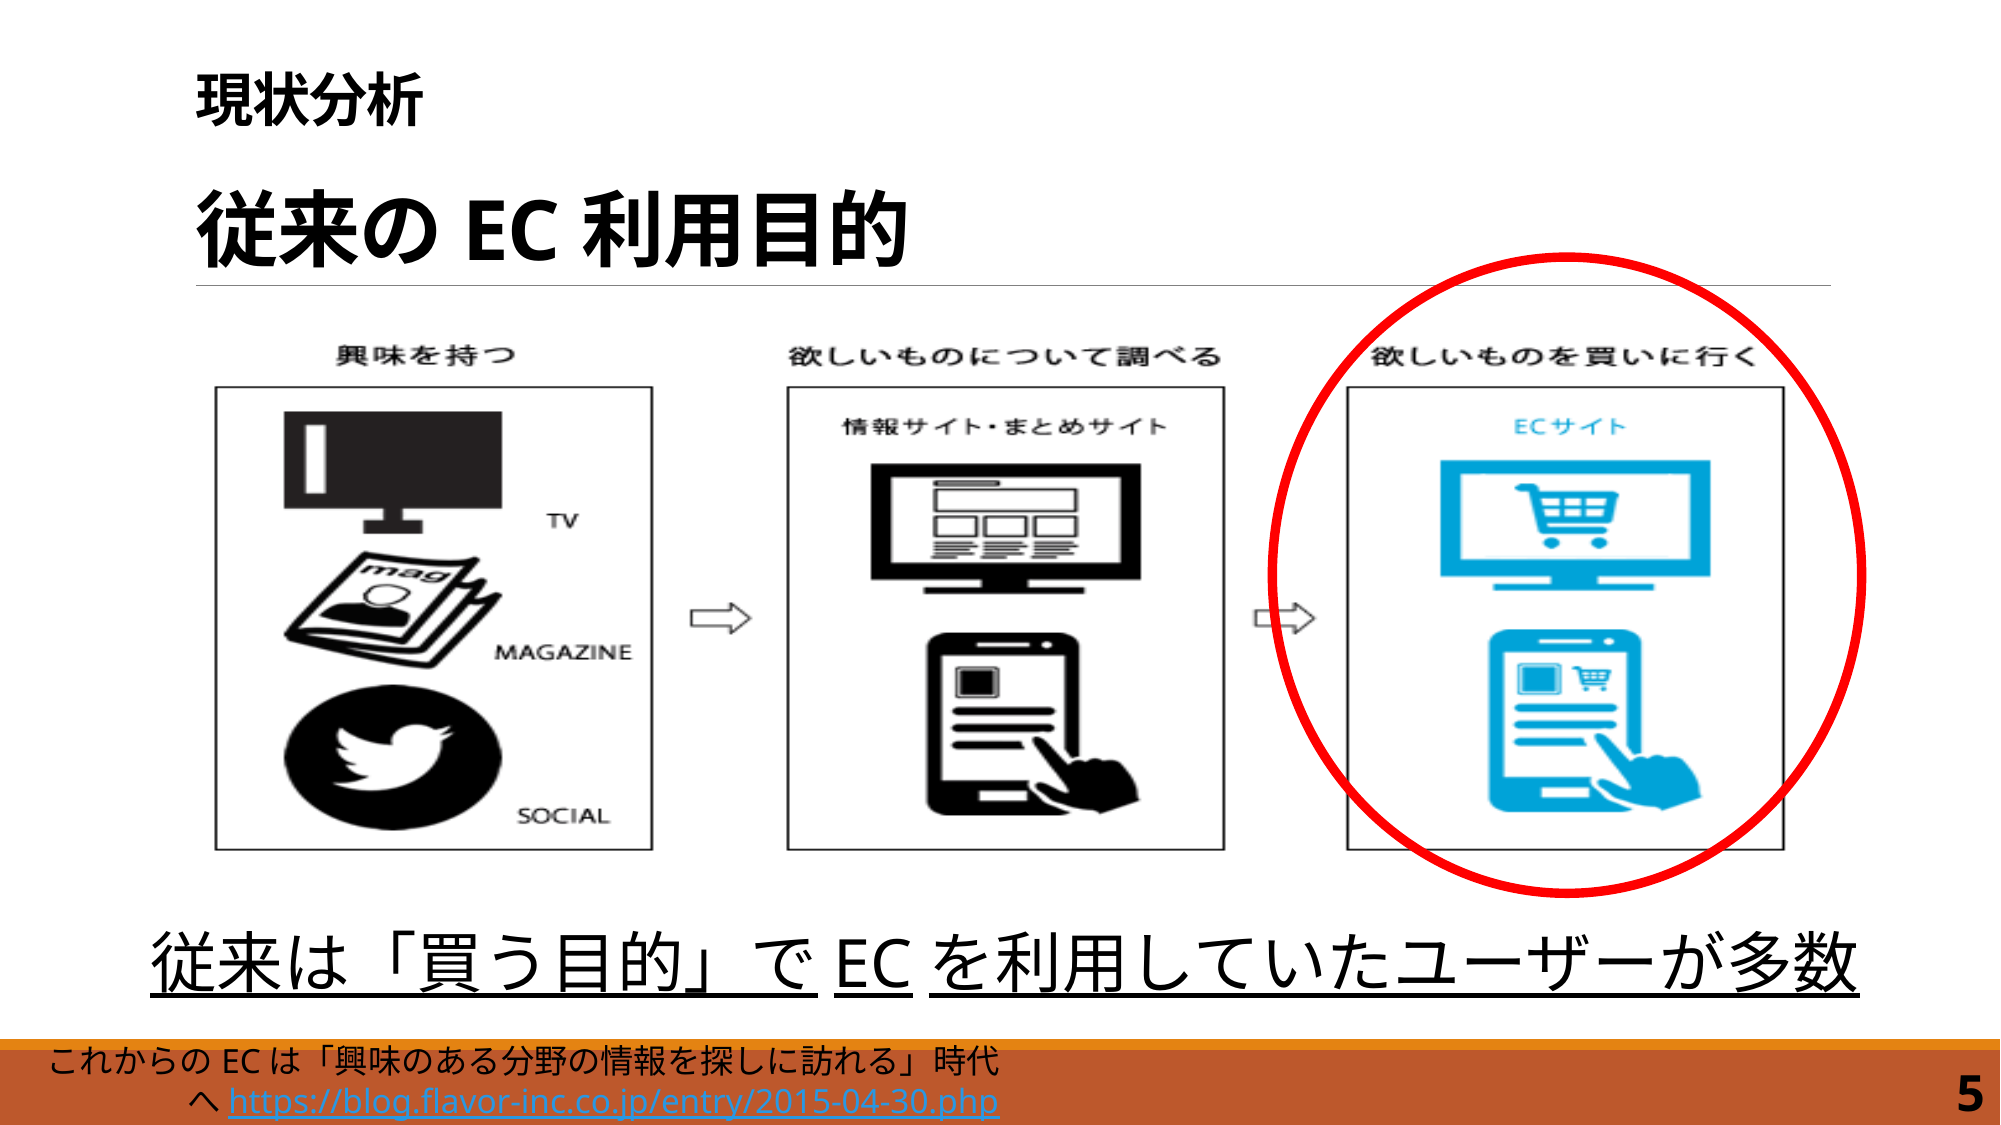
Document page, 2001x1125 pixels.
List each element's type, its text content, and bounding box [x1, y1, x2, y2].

text_box 従来は「買う目的」でECを利用していたユーザーが多数 [118, 913, 1892, 1009]
text_box [1470, 877, 1664, 895]
slide_number 5 [1784, 1065, 2000, 1125]
text_box [1841, 454, 1863, 696]
title 現状分析 従来のEC利用目的 [180, 47, 1830, 285]
text_box [1410, 255, 1724, 304]
text_box これからのECは「興味のある分野の情報を探しに訪れる」時代へhttps://blog.flavor-inc.co.jp/entry/2015-04-30.php [0, 1033, 1016, 1125]
picture [179, 305, 1831, 867]
